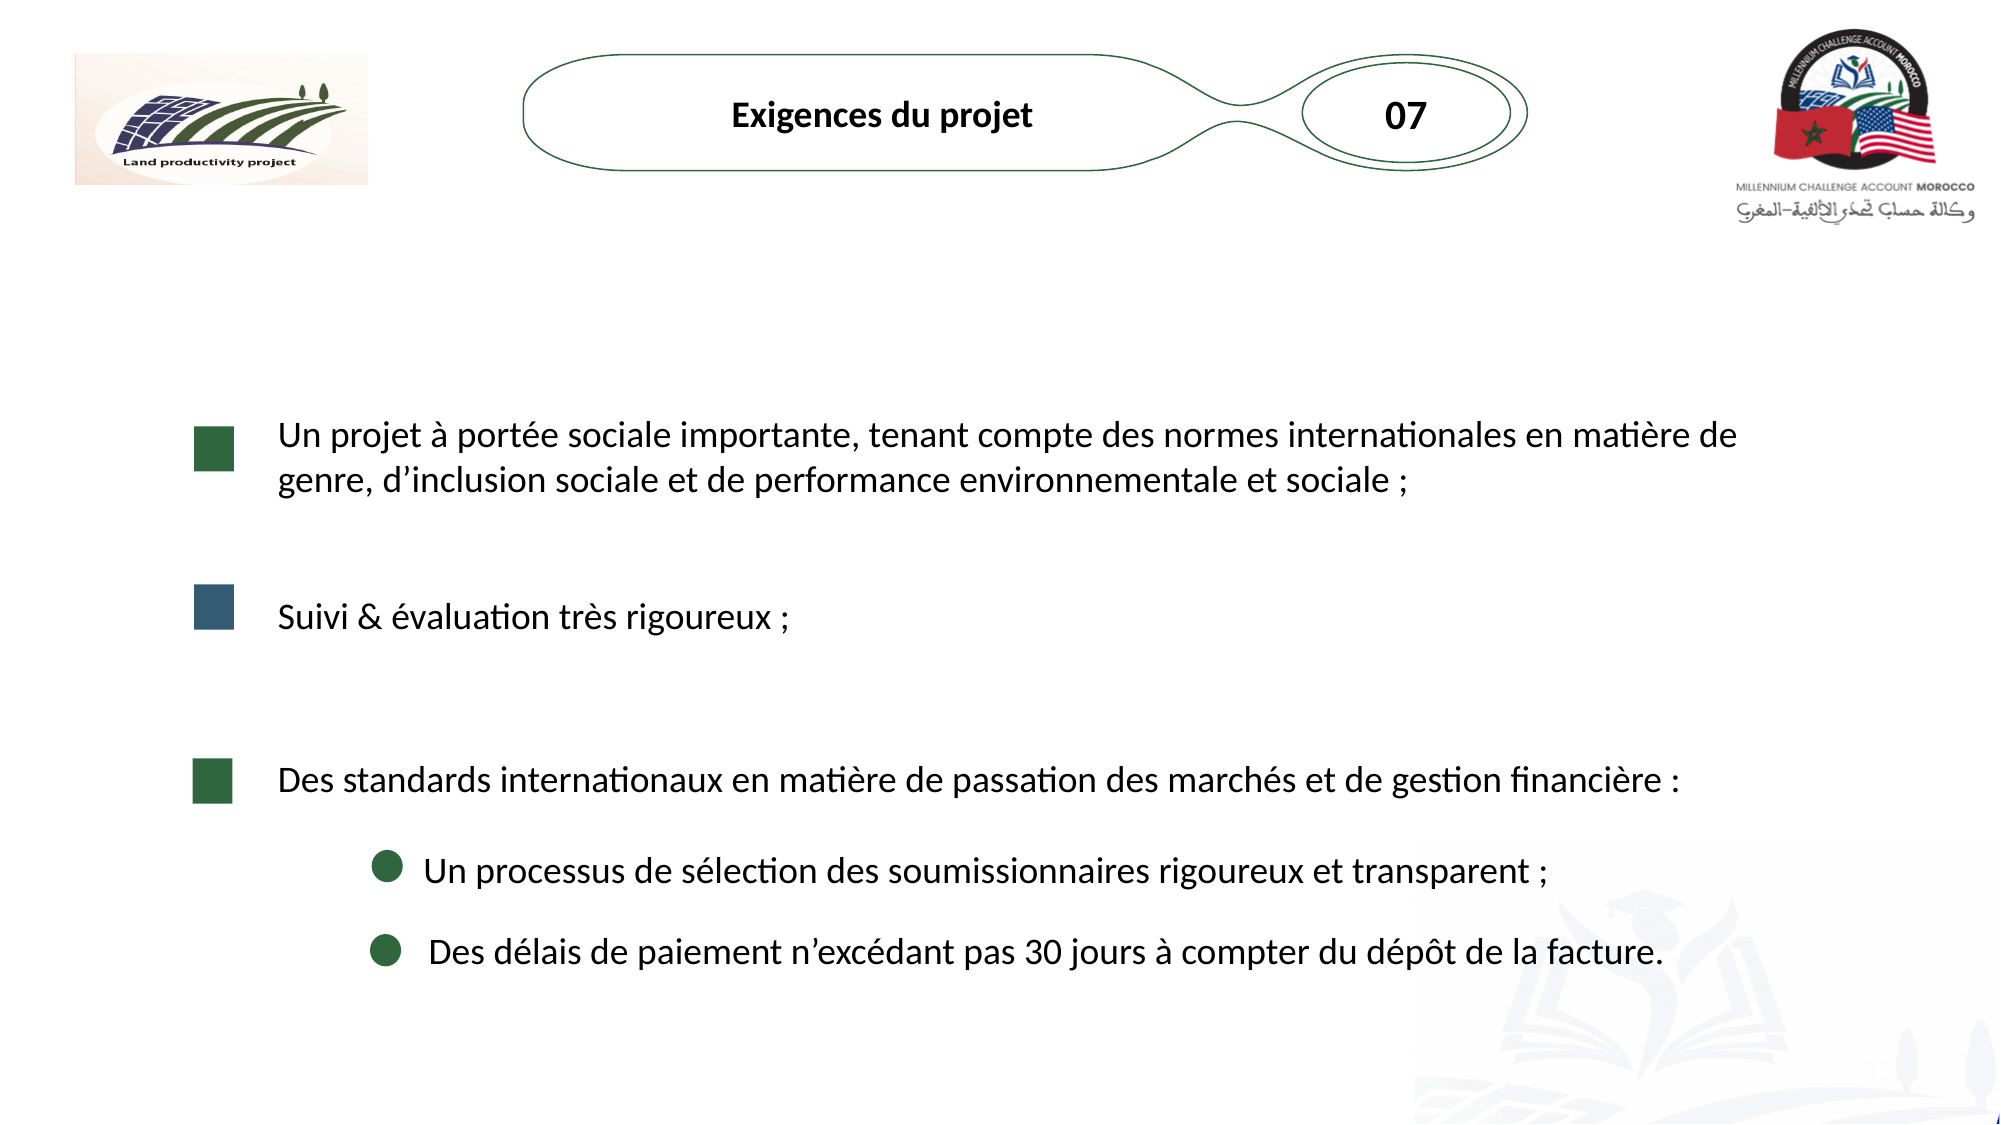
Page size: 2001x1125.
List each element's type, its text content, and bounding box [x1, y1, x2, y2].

text_box [369, 847, 405, 885]
text_box Suivi & évaluation très rigoureux ; [263, 584, 1356, 645]
picture [1729, 23, 1981, 230]
picture [71, 53, 369, 185]
text_box [192, 582, 236, 632]
text_box [192, 424, 236, 473]
text_box Des standards internationaux en matière de passation des marchés et de gestion financière : [263, 747, 1888, 808]
text_box [367, 931, 404, 969]
text_box Des délais de paiement n’excédant pas 30 jours à compter du dépôt de la facture. [413, 919, 1408, 980]
text_box Un projet à portée sociale importante, tenant compte des normes internationales en matière de genre, d’inclusion sociale et de performance environnementale et sociale ; [263, 402, 1809, 508]
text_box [523, 54, 1528, 171]
text_box Un processus de sélection des soumissionnaires rigoureux et transparent ; [408, 838, 1414, 899]
text_box [191, 756, 234, 806]
picture [1413, 839, 2000, 1125]
